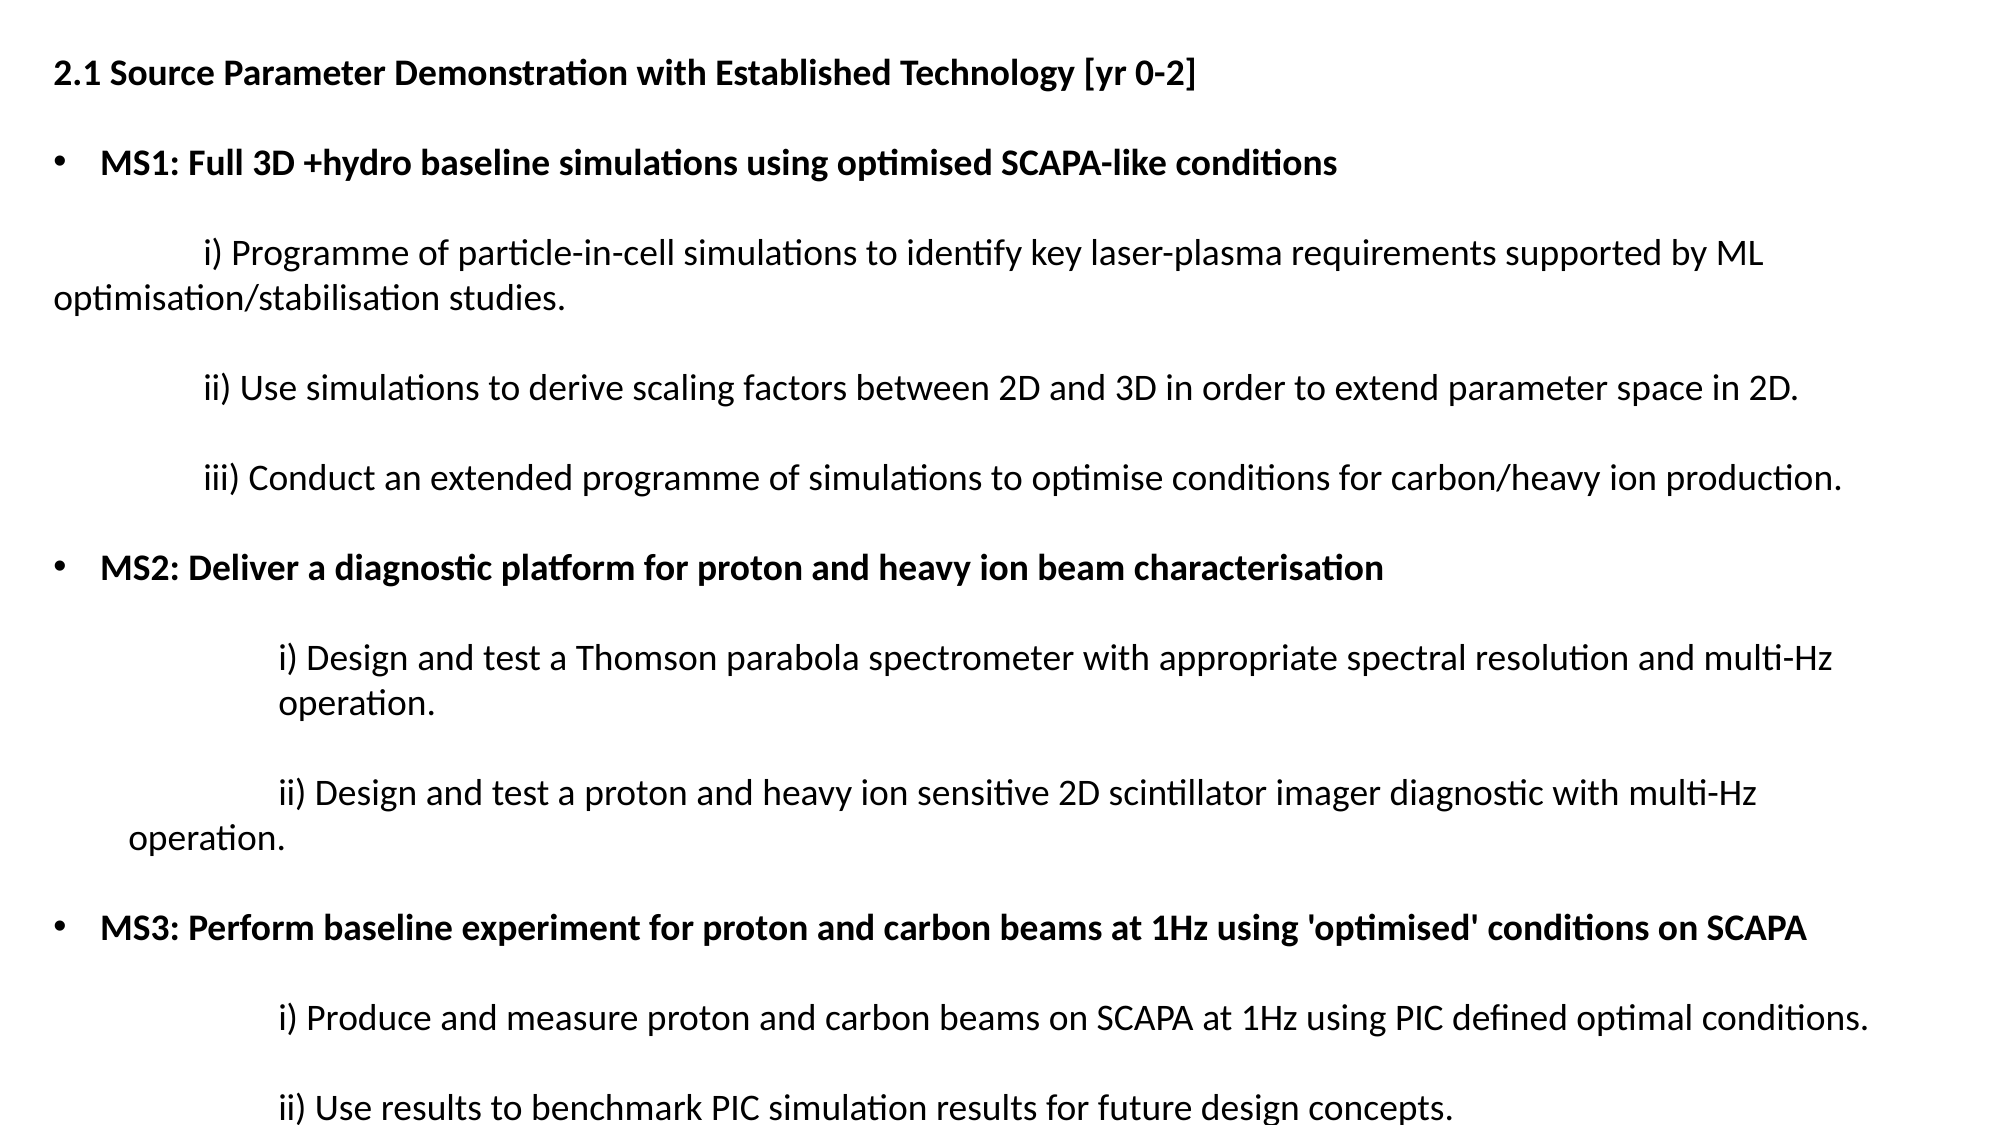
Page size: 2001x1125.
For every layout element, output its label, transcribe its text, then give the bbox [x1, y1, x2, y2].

text_box 2.1 Source Parameter Demonstration with Established Technology [yr 0-2] MS1: Full 3D +hydro baseline simulations using optimised SCAPA-like conditions i) Programme of particle-in-cell simulations to identify key laser-plasma requirements supported by ML optimisation/stabilisation studies. ii) Use simulations to derive scaling factors between 2D and 3D in order to extend parameter space in 2D. iii) Conduct an extended programme of simulations to optimise conditions for carbon/heavy ion production. MS2: Deliver a diagnostic platform for proton and heavy ion beam characterisation i) Design and test a Thomson parabola spectrometer with appropriate spectral resolution and multi-Hz operation. ii) Design and test a proton and heavy ion sensitive 2D scintillator imager diagnostic with multi-Hz operation. MS3: Perform baseline experiment for proton and carbon beams at 1Hz using 'optimised' conditions on SCAPA i) Produce and measure proton and carbon beams on SCAPA at 1Hz using PIC defined optimal conditions. ii) Use results to benchmark PIC simulation results for future design concepts. [38, 40, 1913, 1125]
